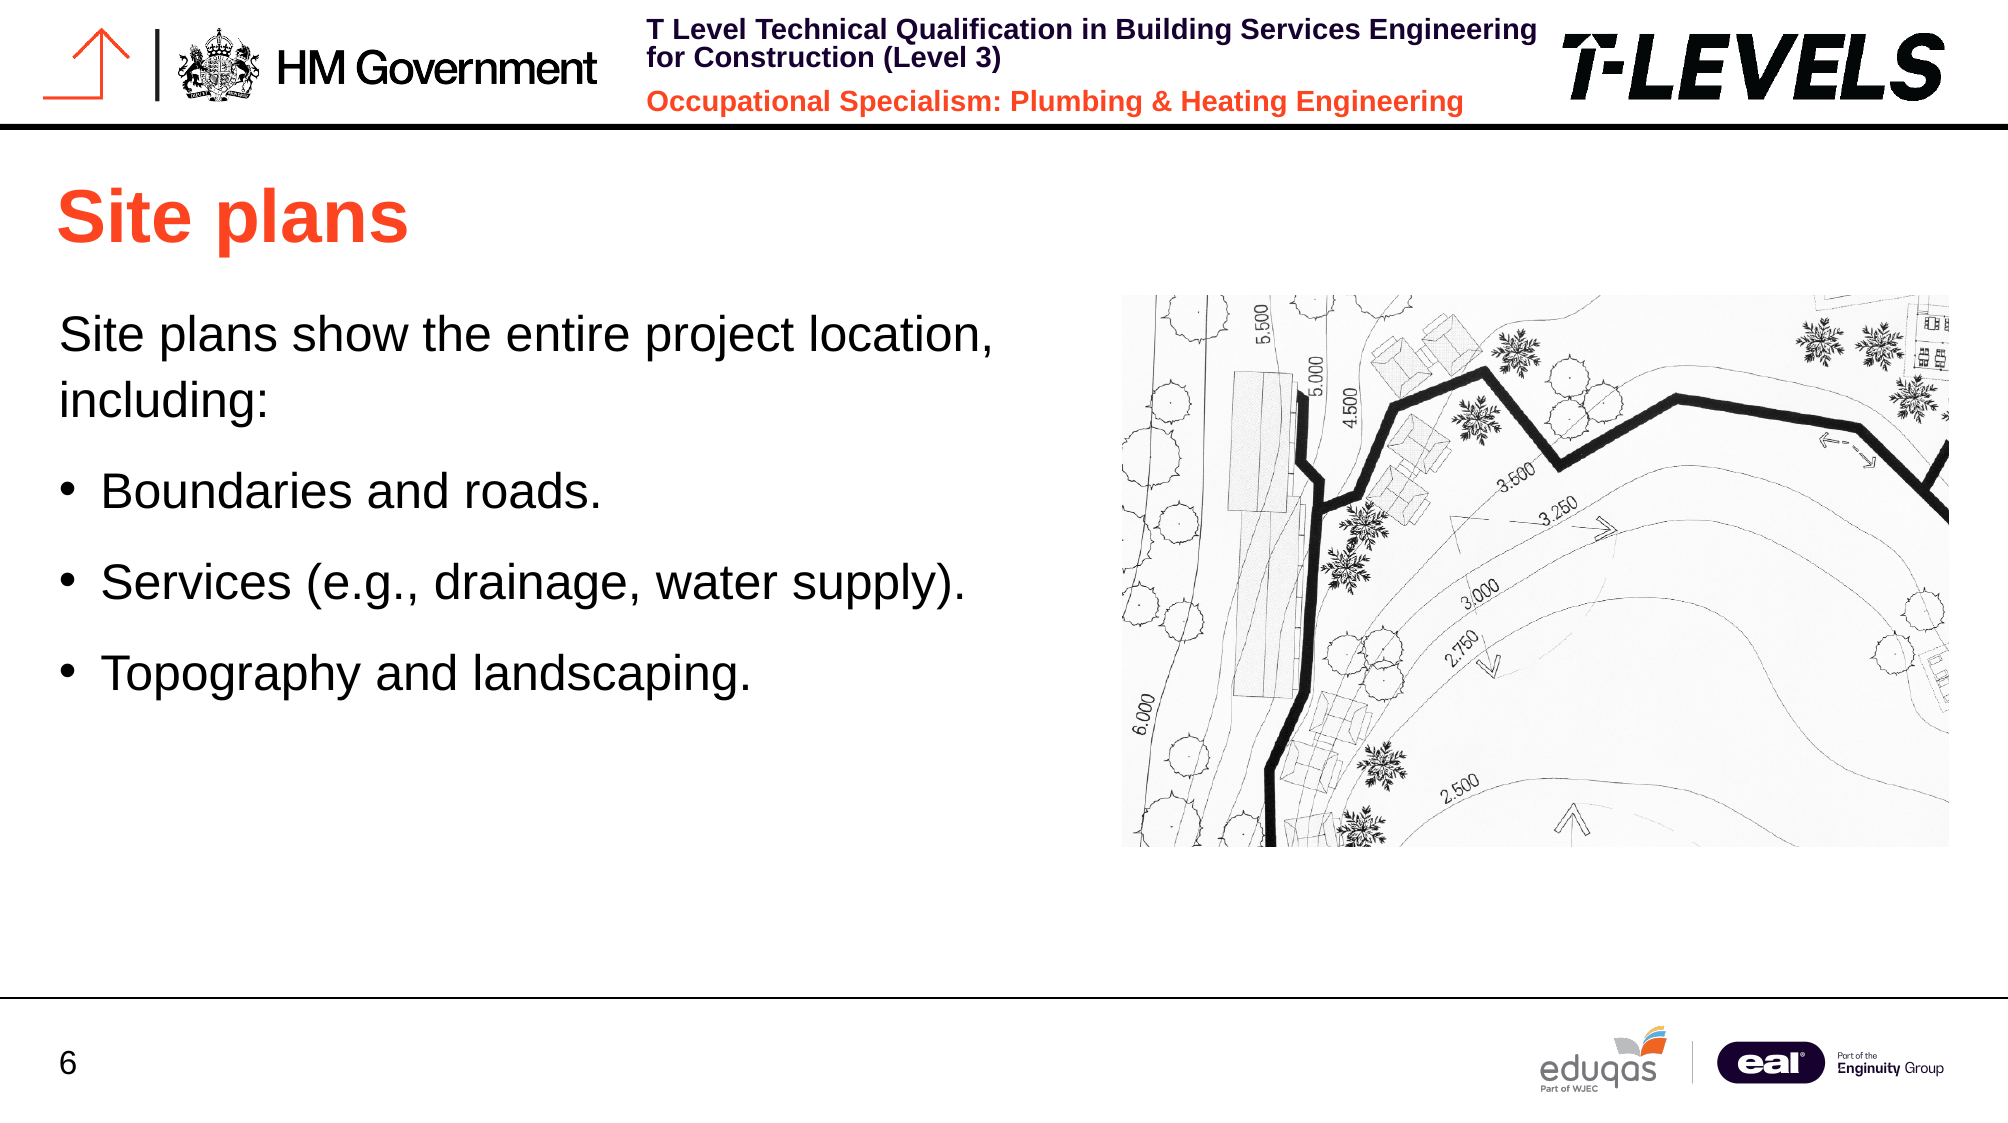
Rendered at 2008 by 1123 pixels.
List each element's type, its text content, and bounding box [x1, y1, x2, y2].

picture [1535, 1021, 1949, 1097]
picture [1121, 294, 1949, 847]
list Site plans show the entire project location, including: Boundaries and roads. Services (e.g., drainage, water supply). Topography and landscaping. [59, 295, 1122, 975]
picture [155, 28, 597, 102]
title Site plans [41, 111, 1949, 314]
picture [38, 27, 136, 100]
picture [1543, 25, 1964, 108]
